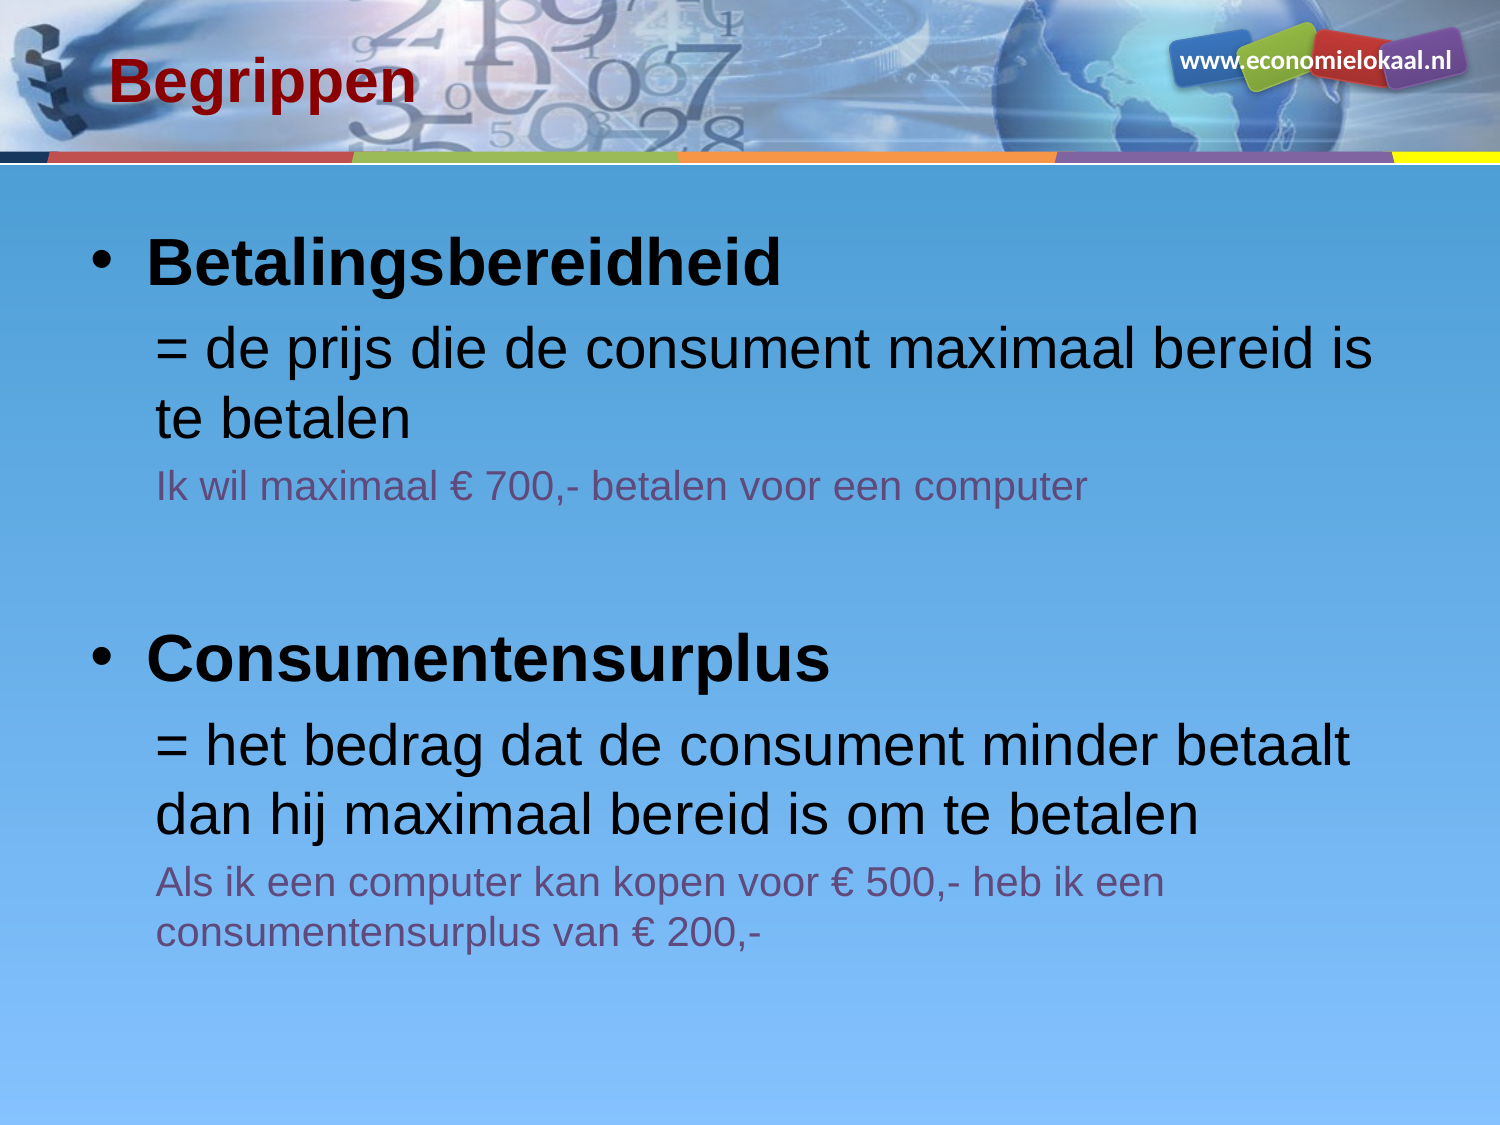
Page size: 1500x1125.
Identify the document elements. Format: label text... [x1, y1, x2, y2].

list Betalingsbereidheid = de prijs die de consument maximaal bereid is te betalen Ik wil maximaal € 700,- betalen voor een computer Consumentensurplus = het bedrag dat de consument minder betaalt dan hij maximaal bereid is om te betalen Als ik een computer kan kopen voor € 500,- heb ik een consumentensurplus van € 200,- [75, 210, 1425, 1055]
title Begrippen [93, 35, 1121, 119]
picture [0, 0, 1500, 151]
